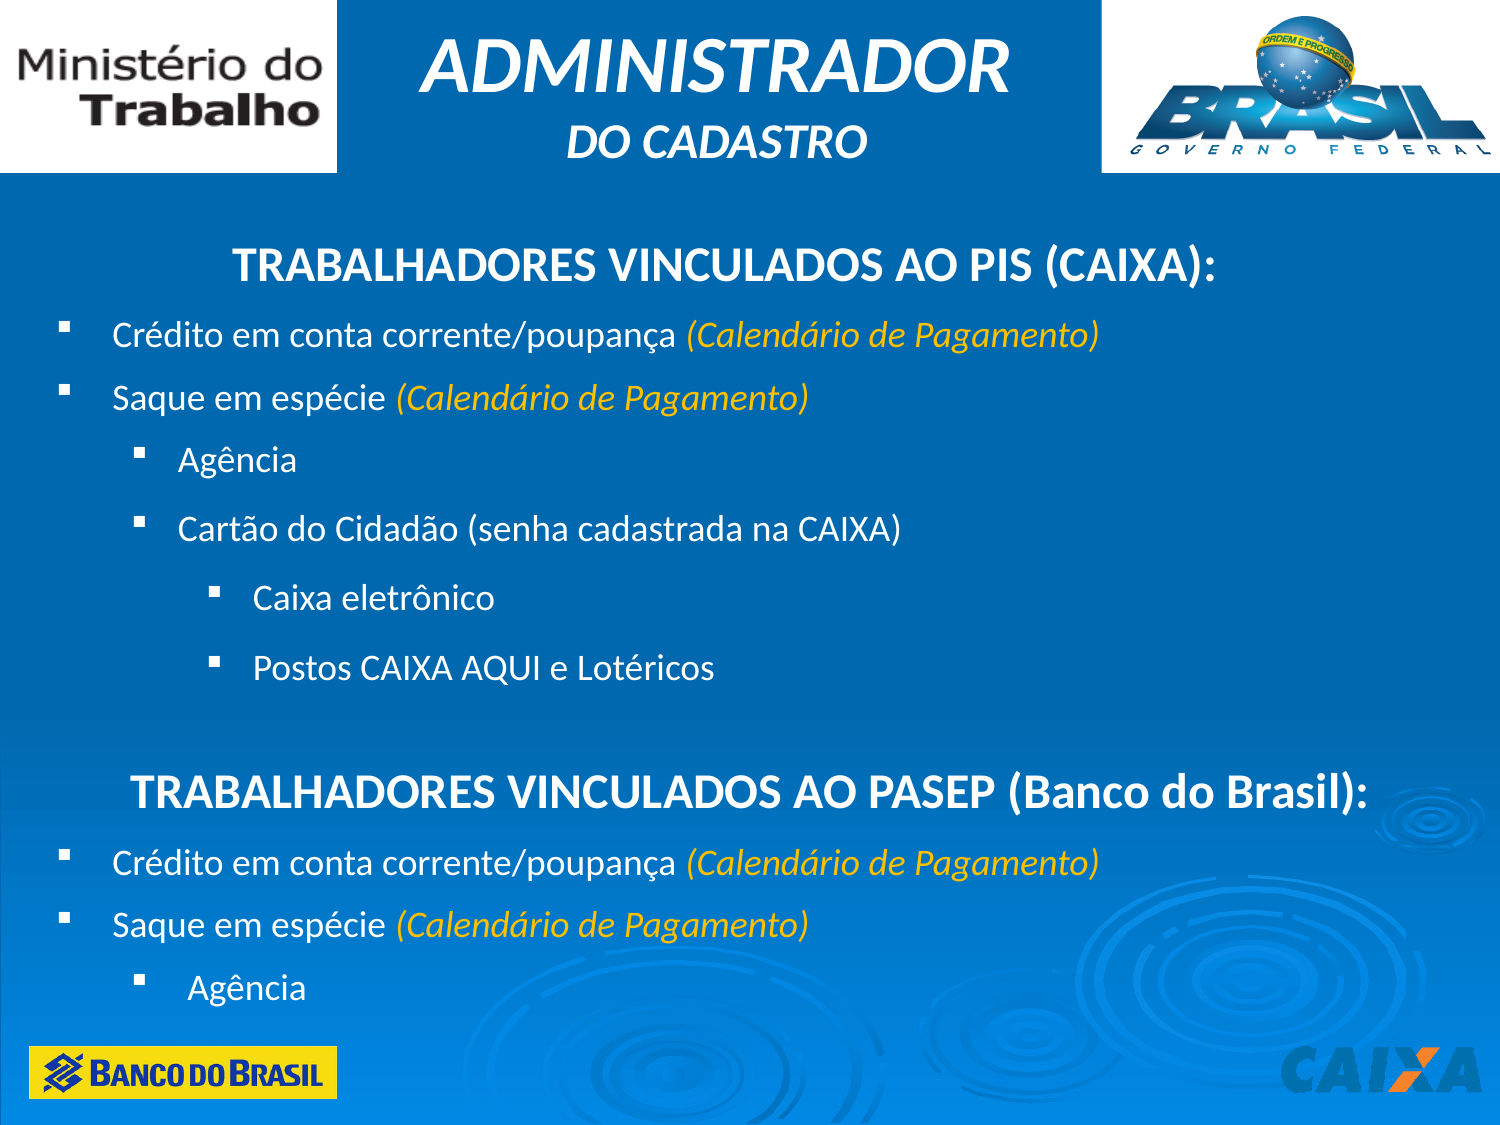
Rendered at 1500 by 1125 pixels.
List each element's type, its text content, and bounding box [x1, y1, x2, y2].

picture [29, 1046, 337, 1099]
text_box ADMINISTRADOR DO CADASTRO [309, 3, 1125, 177]
picture [1101, 0, 1500, 173]
picture [0, 0, 337, 173]
picture [1281, 1046, 1482, 1093]
text_box TRABALHADORES VINCULADOS AO PIS (CAIXA): Crédito em conta corrente/poupança (Calendário de Pagamento) Saque em espécie (Calendário de Pagamento) Agência Cartão do Cidadão (senha cadastrada na CAIXA) Caixa eletrônico Postos CAIXA AQUI e Lotéricos TRABALHADORES VINCULADOS AO PASEP (Banco do Brasil): Crédito em conta corrente/poupança (Calendário de Pagamento) Saque em espécie (Calendário de Pagamento) Agência [41, 223, 1459, 1024]
